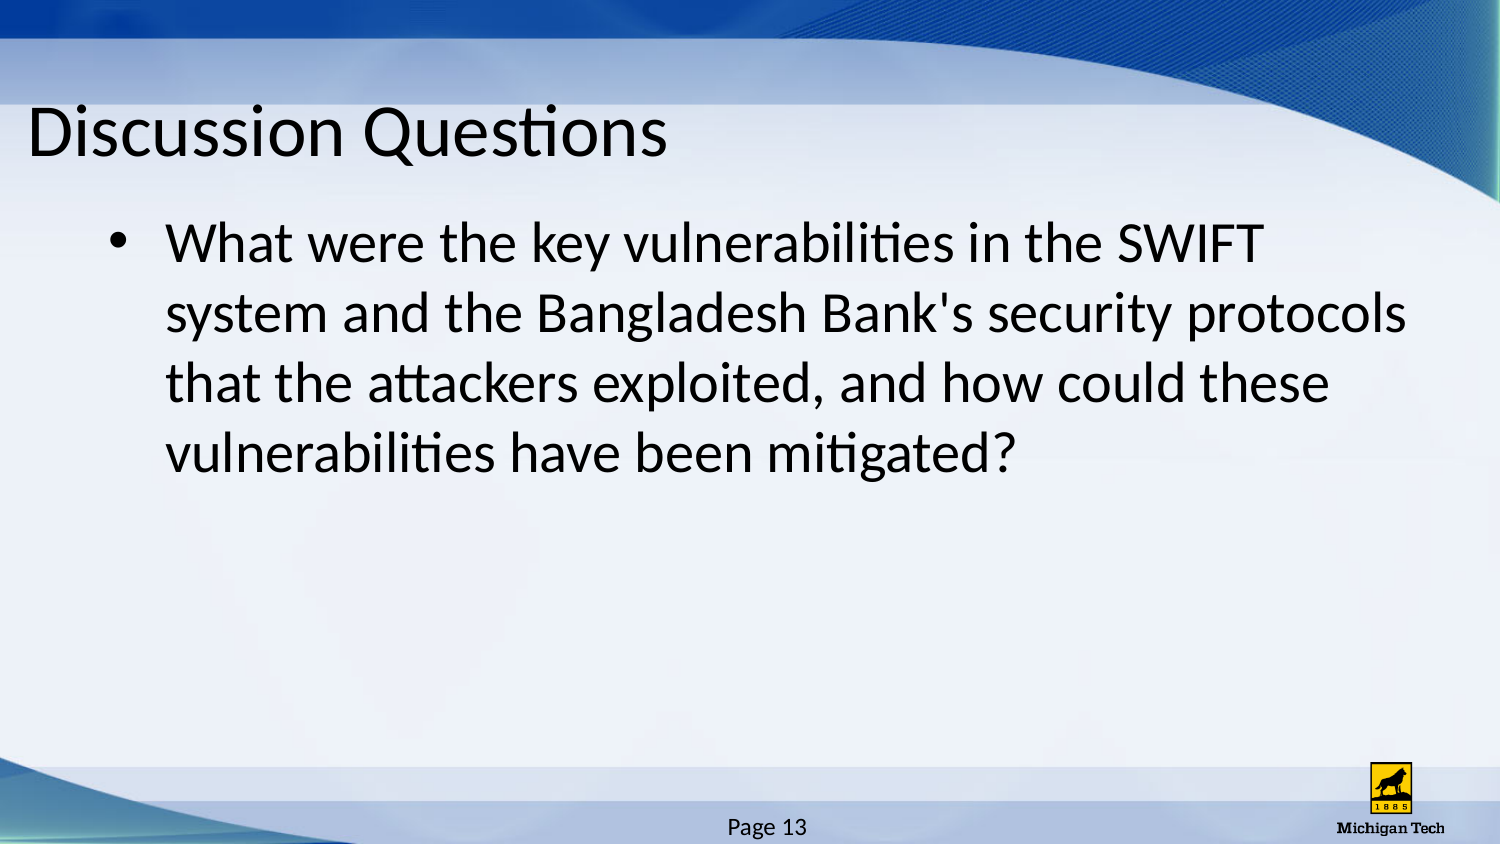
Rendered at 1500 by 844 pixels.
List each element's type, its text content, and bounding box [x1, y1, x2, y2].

list What were the key vulnerabilities in the SWIFT system and the Bangladesh Bank's security protocols that the attackers exploited, and how could these vulnerabilities have been mitigated? [75, 196, 1425, 797]
title Discussion Questions [12, 56, 1263, 197]
picture [0, 0, 1500, 844]
